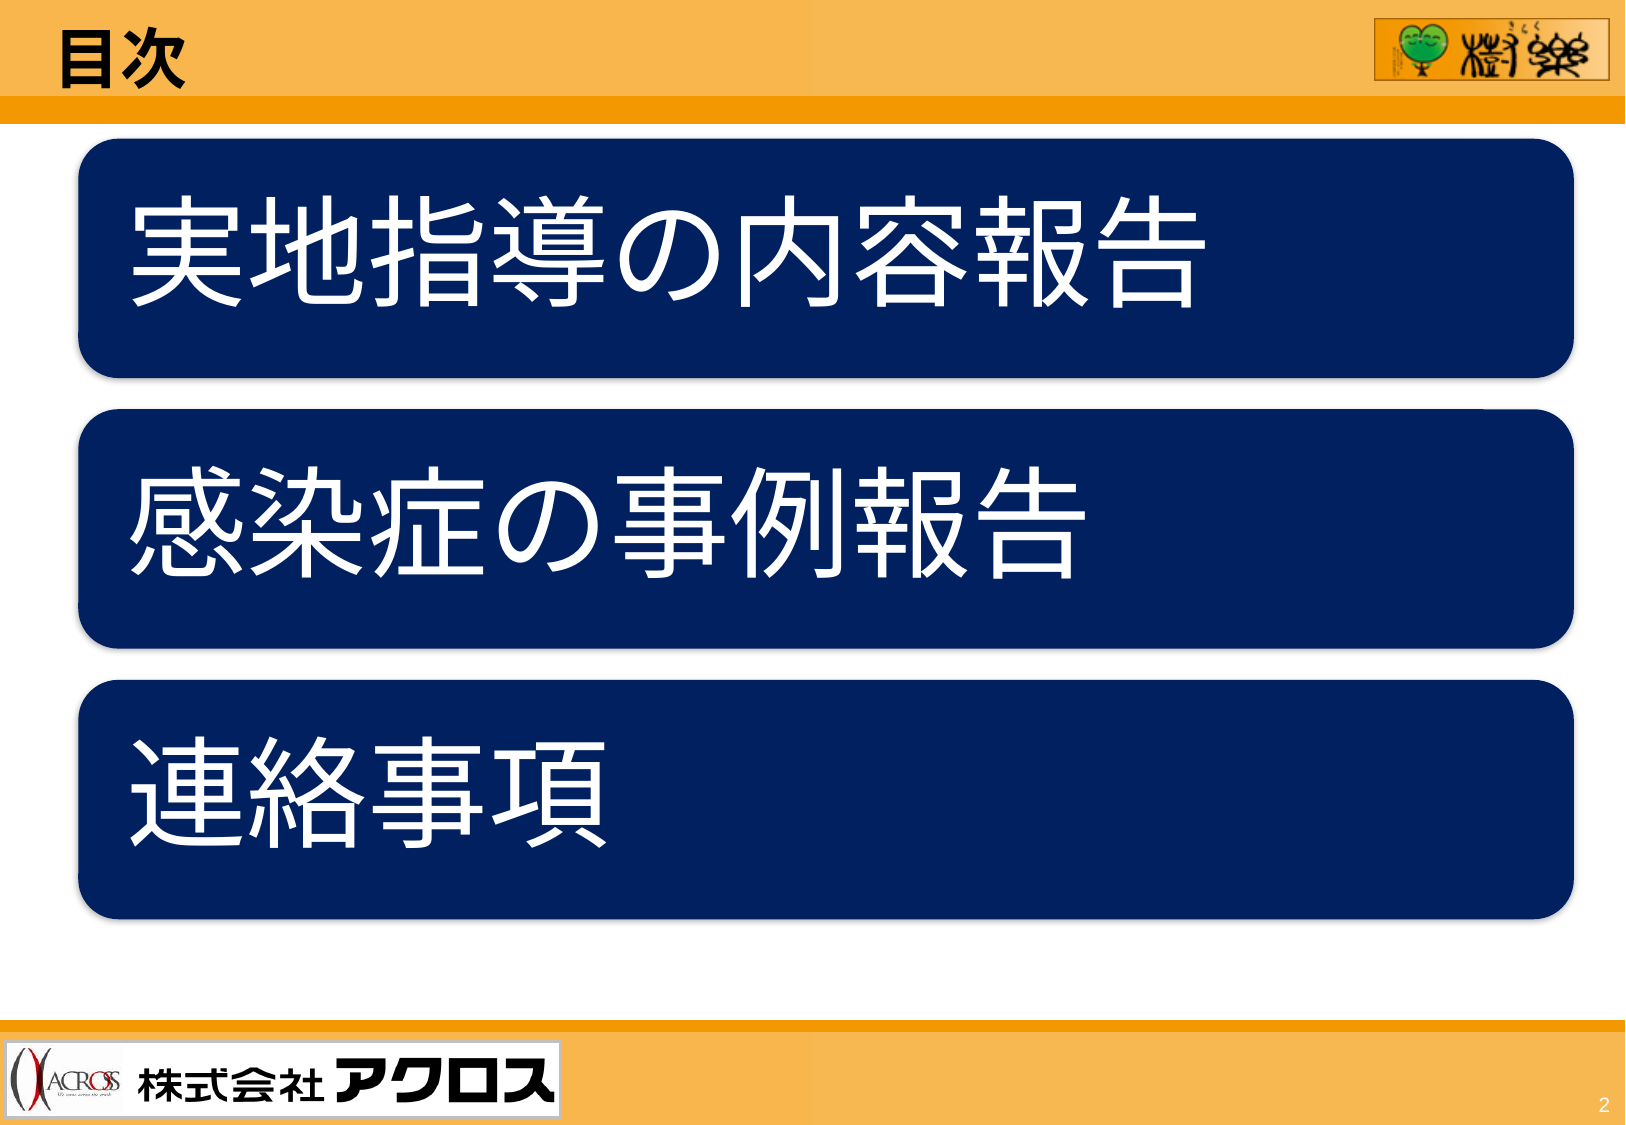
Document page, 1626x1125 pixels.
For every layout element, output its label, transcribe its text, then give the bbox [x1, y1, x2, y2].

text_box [78, 138, 1575, 923]
picture [0, 1020, 1625, 1125]
picture [0, 0, 1625, 124]
slide_number 2 [1452, 1082, 1625, 1125]
text_box 目次 [38, 0, 982, 96]
